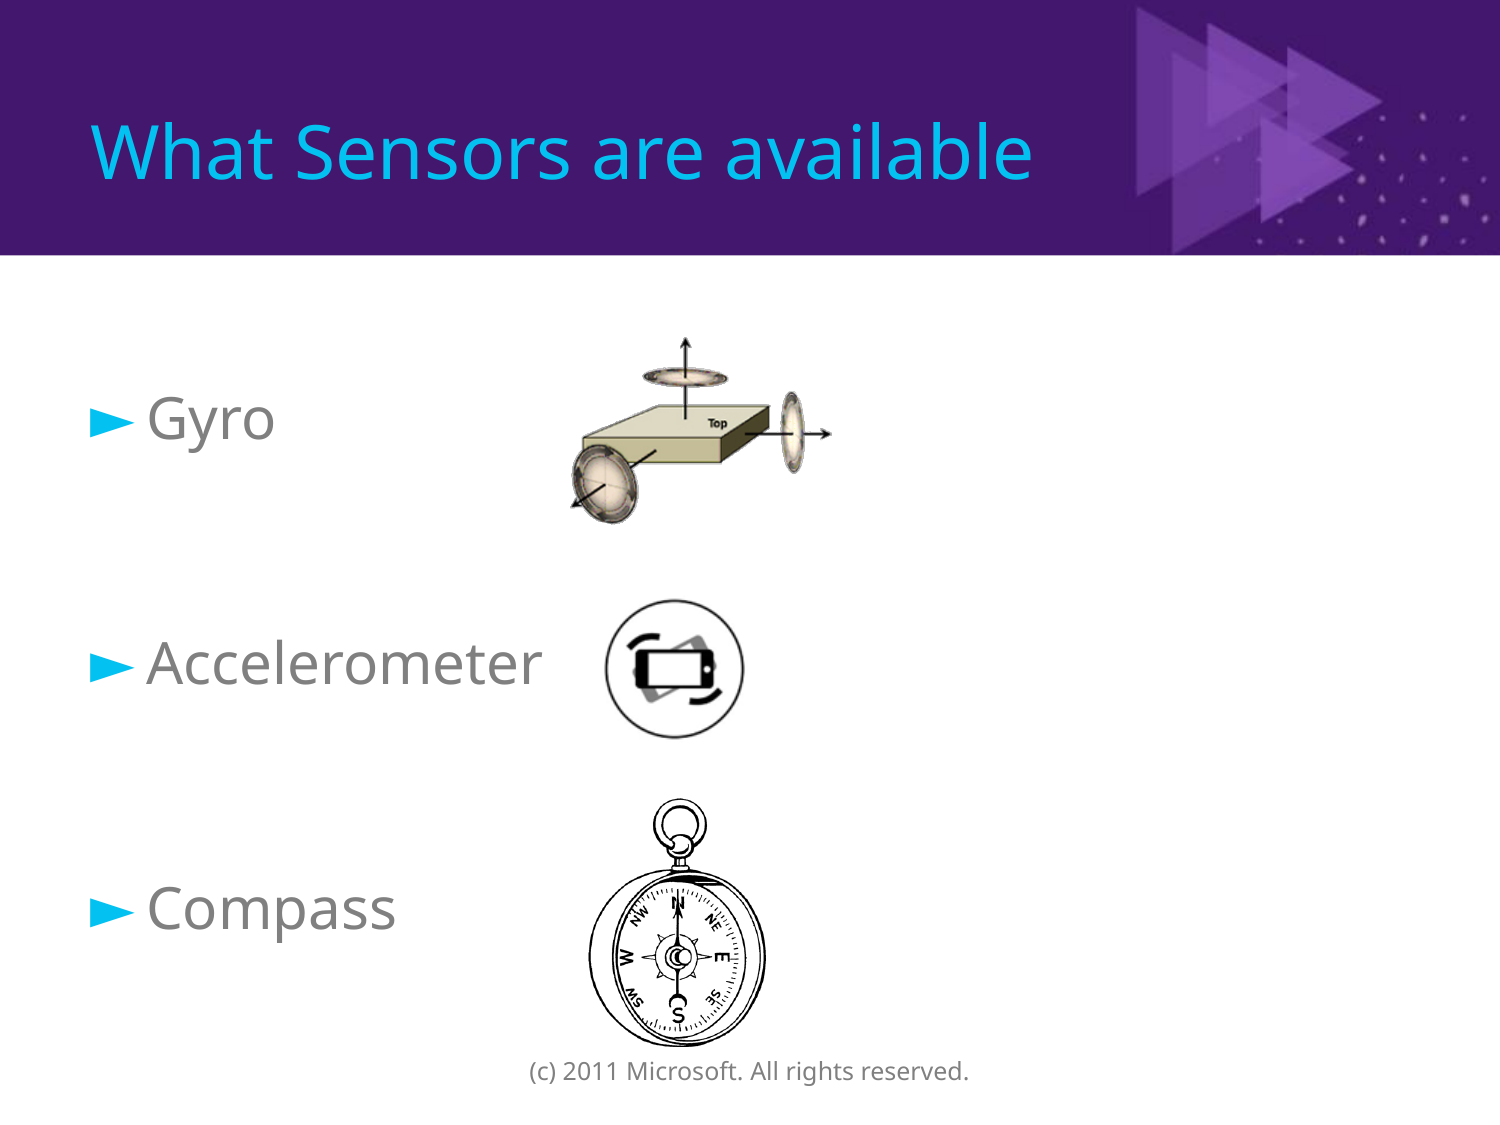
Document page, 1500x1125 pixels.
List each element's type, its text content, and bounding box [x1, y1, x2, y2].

picture [587, 798, 766, 1047]
picture [0, 0, 1500, 255]
footer (c) 2011 Microsoft. All rights reserved. [512, 1042, 988, 1103]
picture [559, 288, 841, 547]
title What Sensors are available [75, 56, 1425, 244]
list Gyro Accelerometer Compass [75, 373, 1425, 1005]
picture [585, 587, 766, 753]
